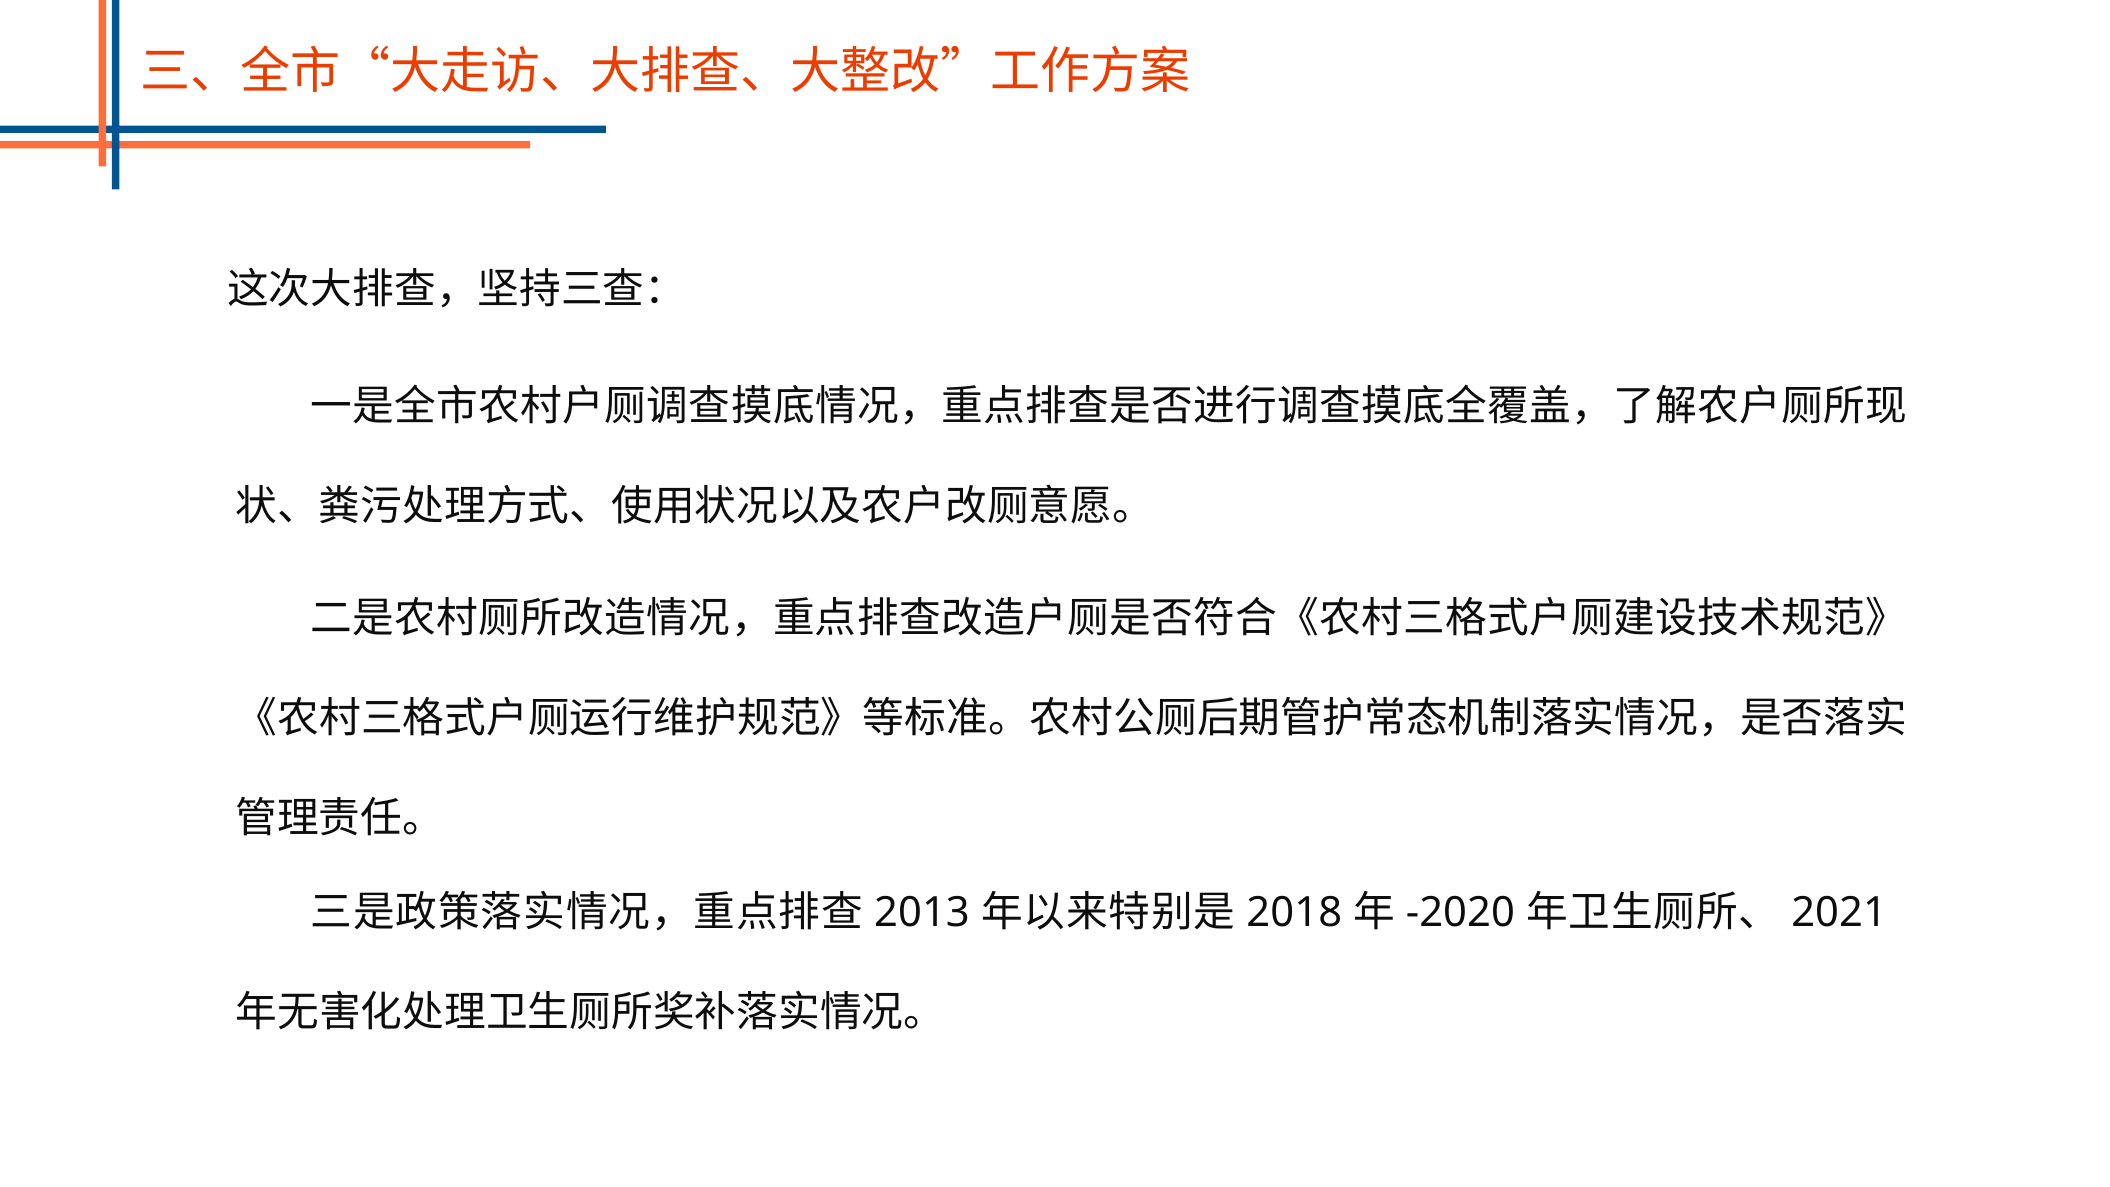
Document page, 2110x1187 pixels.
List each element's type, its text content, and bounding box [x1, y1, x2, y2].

text_box 一是全市农村户厕调查摸底情况，重点排查是否进行调查摸底全覆盖，了解农户厕所现状、粪污处理方式、使用状况以及农户改厕意愿。 [220, 321, 1922, 532]
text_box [0, 0, 1457, 190]
text_box 这次大排查，坚持三查： [137, 229, 768, 320]
text_box 三是政策落实情况，重点排查2013年以来特别是2018年-2020年卫生厕所、2021年无害化处理卫生厕所奖补落实情况。 [220, 827, 1912, 1042]
text_box 二是农村厕所改造情况，重点排查改造户厕是否符合《农村三格式户厕建设技术规范》《农村三格式户厕运行维护规范》等标准。农村公厕后期管护常态机制落实情况，是否落实管理责任。 [220, 532, 1922, 848]
